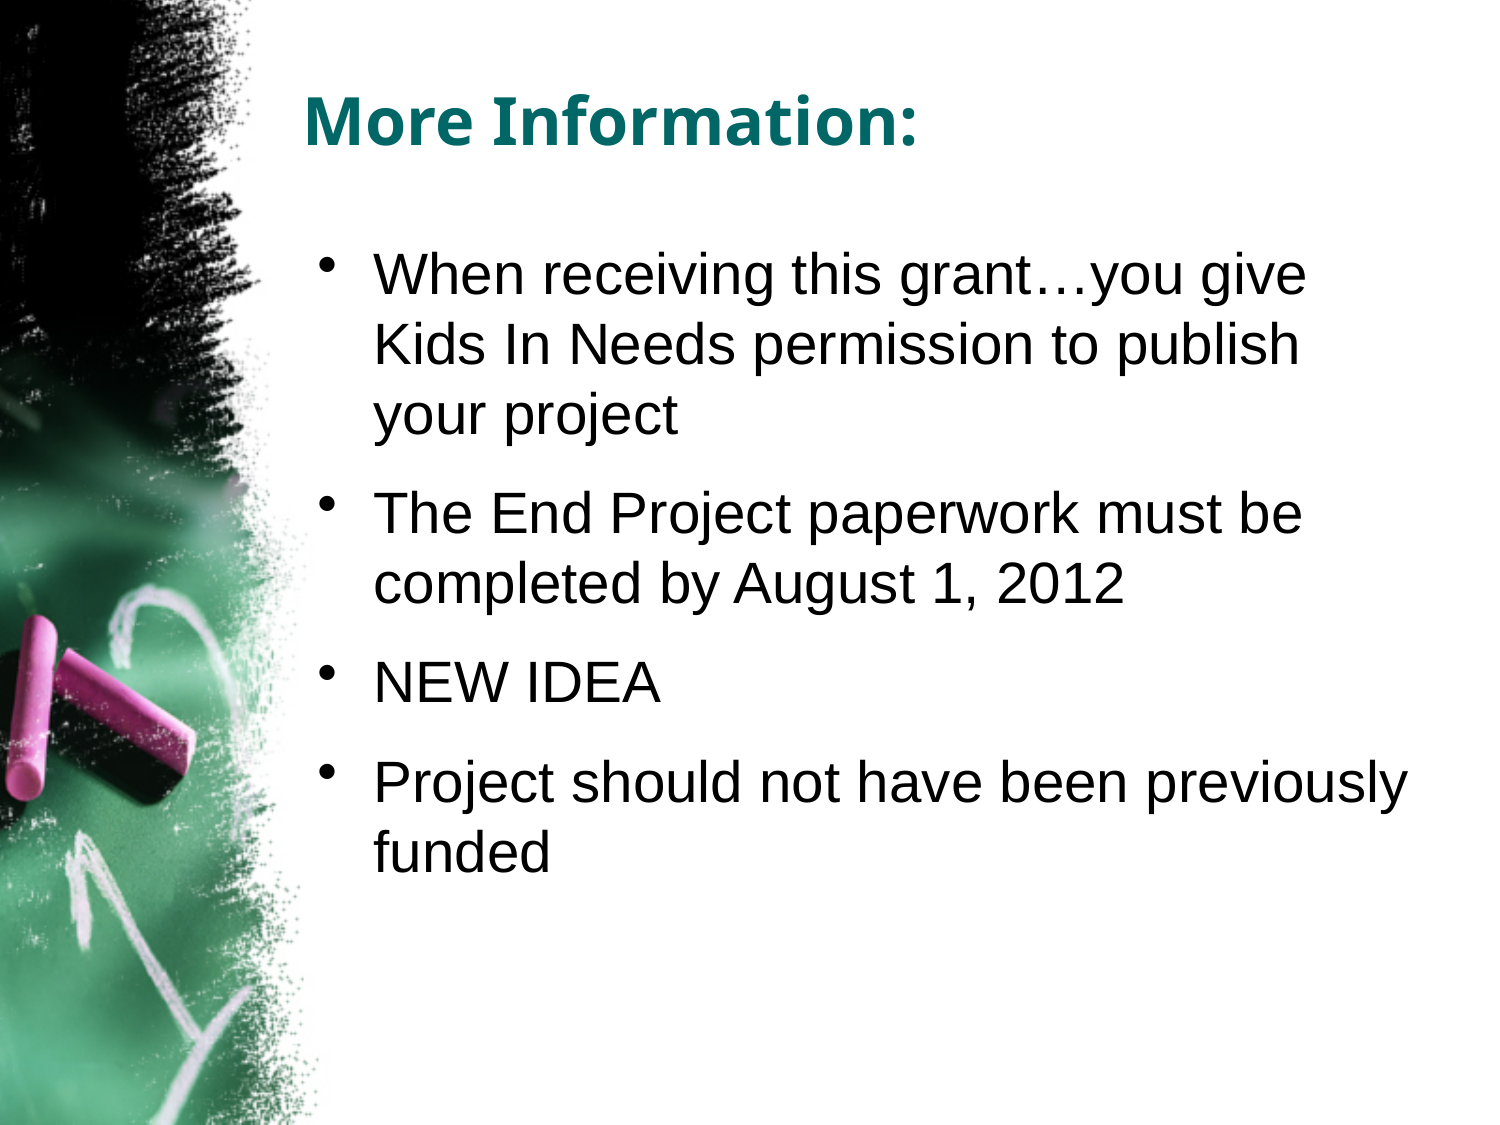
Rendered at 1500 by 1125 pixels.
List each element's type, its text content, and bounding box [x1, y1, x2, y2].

list When receiving this grant…you give Kids In Needs permission to publish your project The End Project paperwork must be completed by August 1, 2012 NEW IDEA Project should not have been previously funded [302, 228, 1438, 1067]
picture [0, 0, 1500, 1125]
title More Information: [287, 49, 1438, 188]
